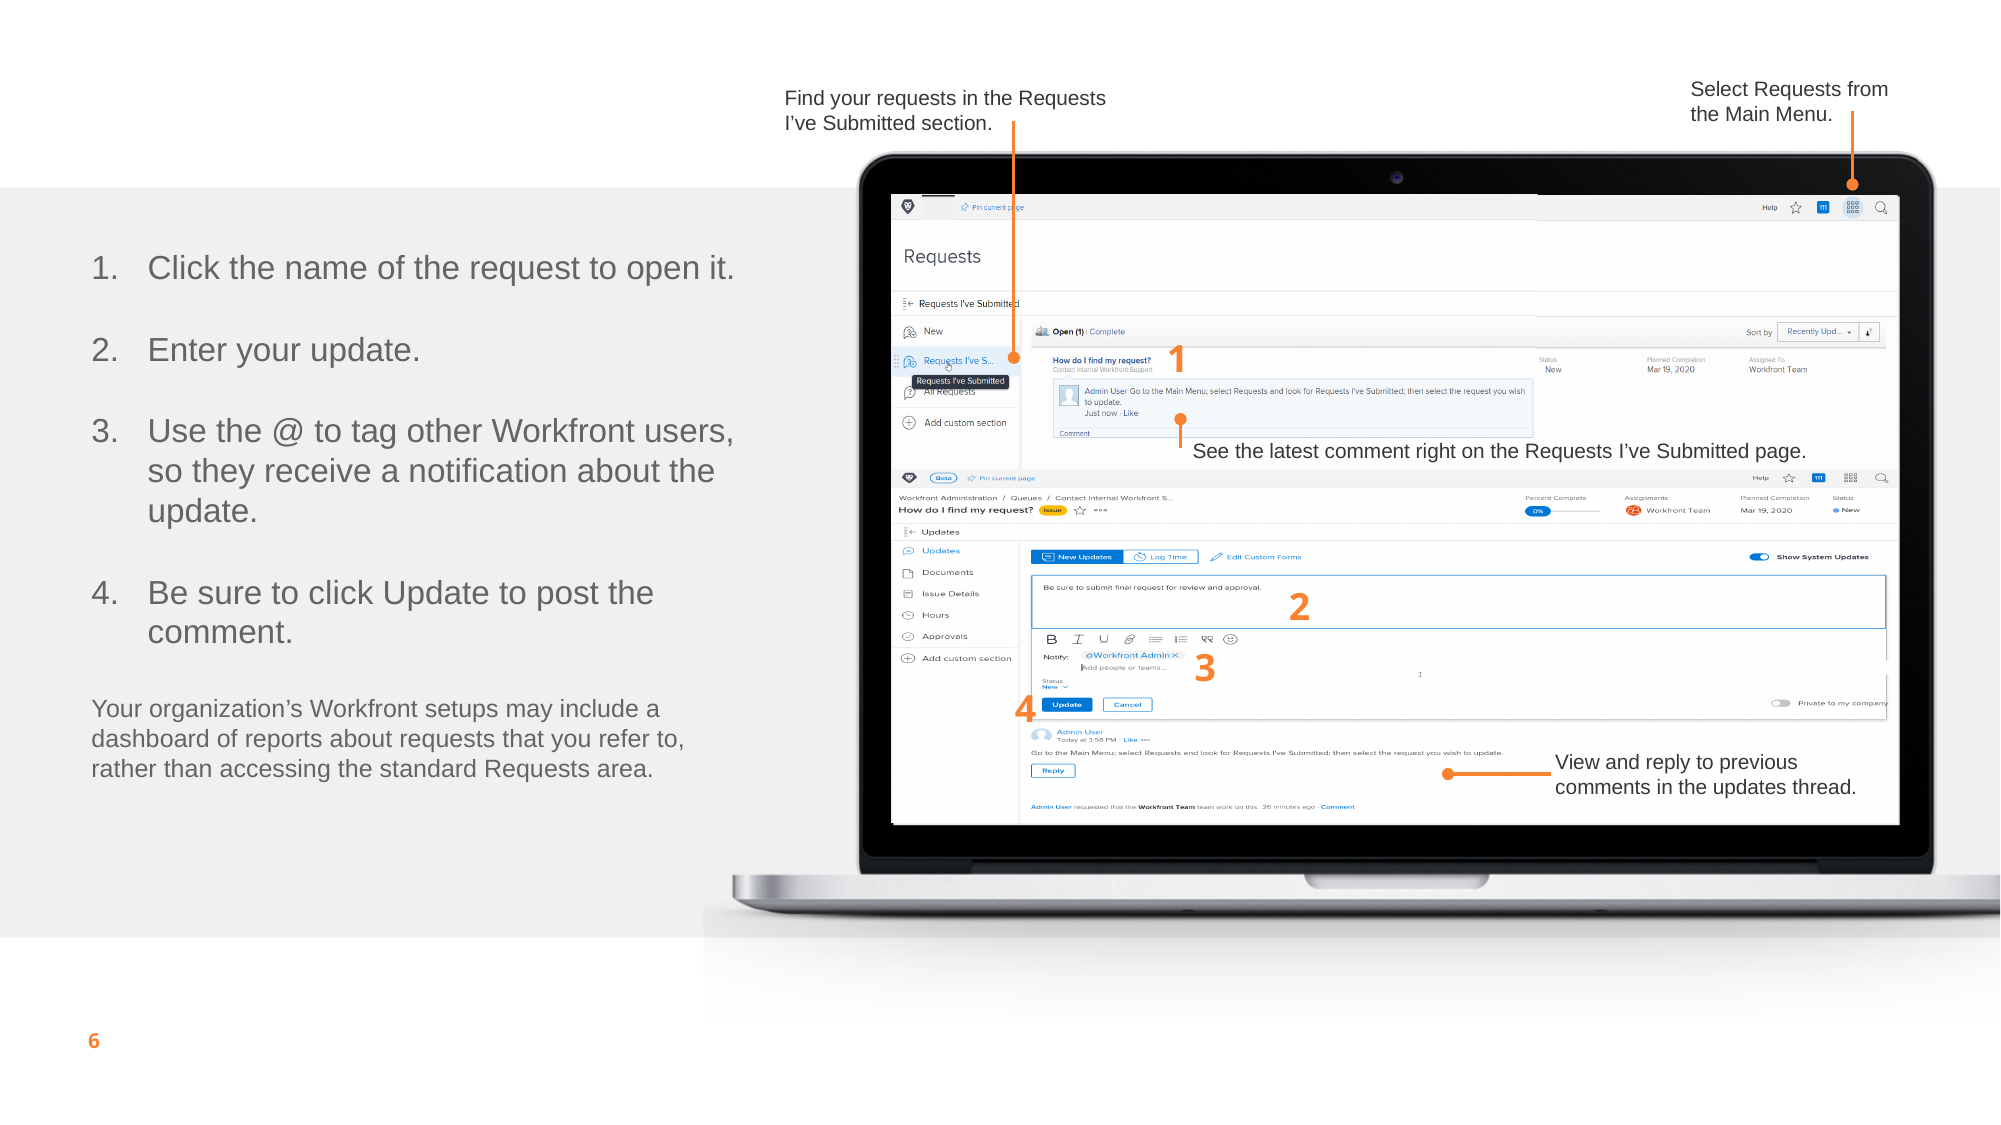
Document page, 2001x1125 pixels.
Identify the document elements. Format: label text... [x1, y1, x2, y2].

picture [703, 151, 2001, 1019]
text_box Click the name of the request to open it. Enter your update. Use the @ to tag other Workfront users, so they receive a notification about the update. Be sure to click Update to post the comment. Your organization’s Workfront setups may include a dashboard of reports about requests that you refer to, rather than accessing the standard Requests area. [76, 238, 758, 936]
text_box Select Requests from the Main Menu. [1675, 67, 1912, 133]
text_box Find your requests in the Requests I’ve Submitted section. [769, 77, 1127, 143]
